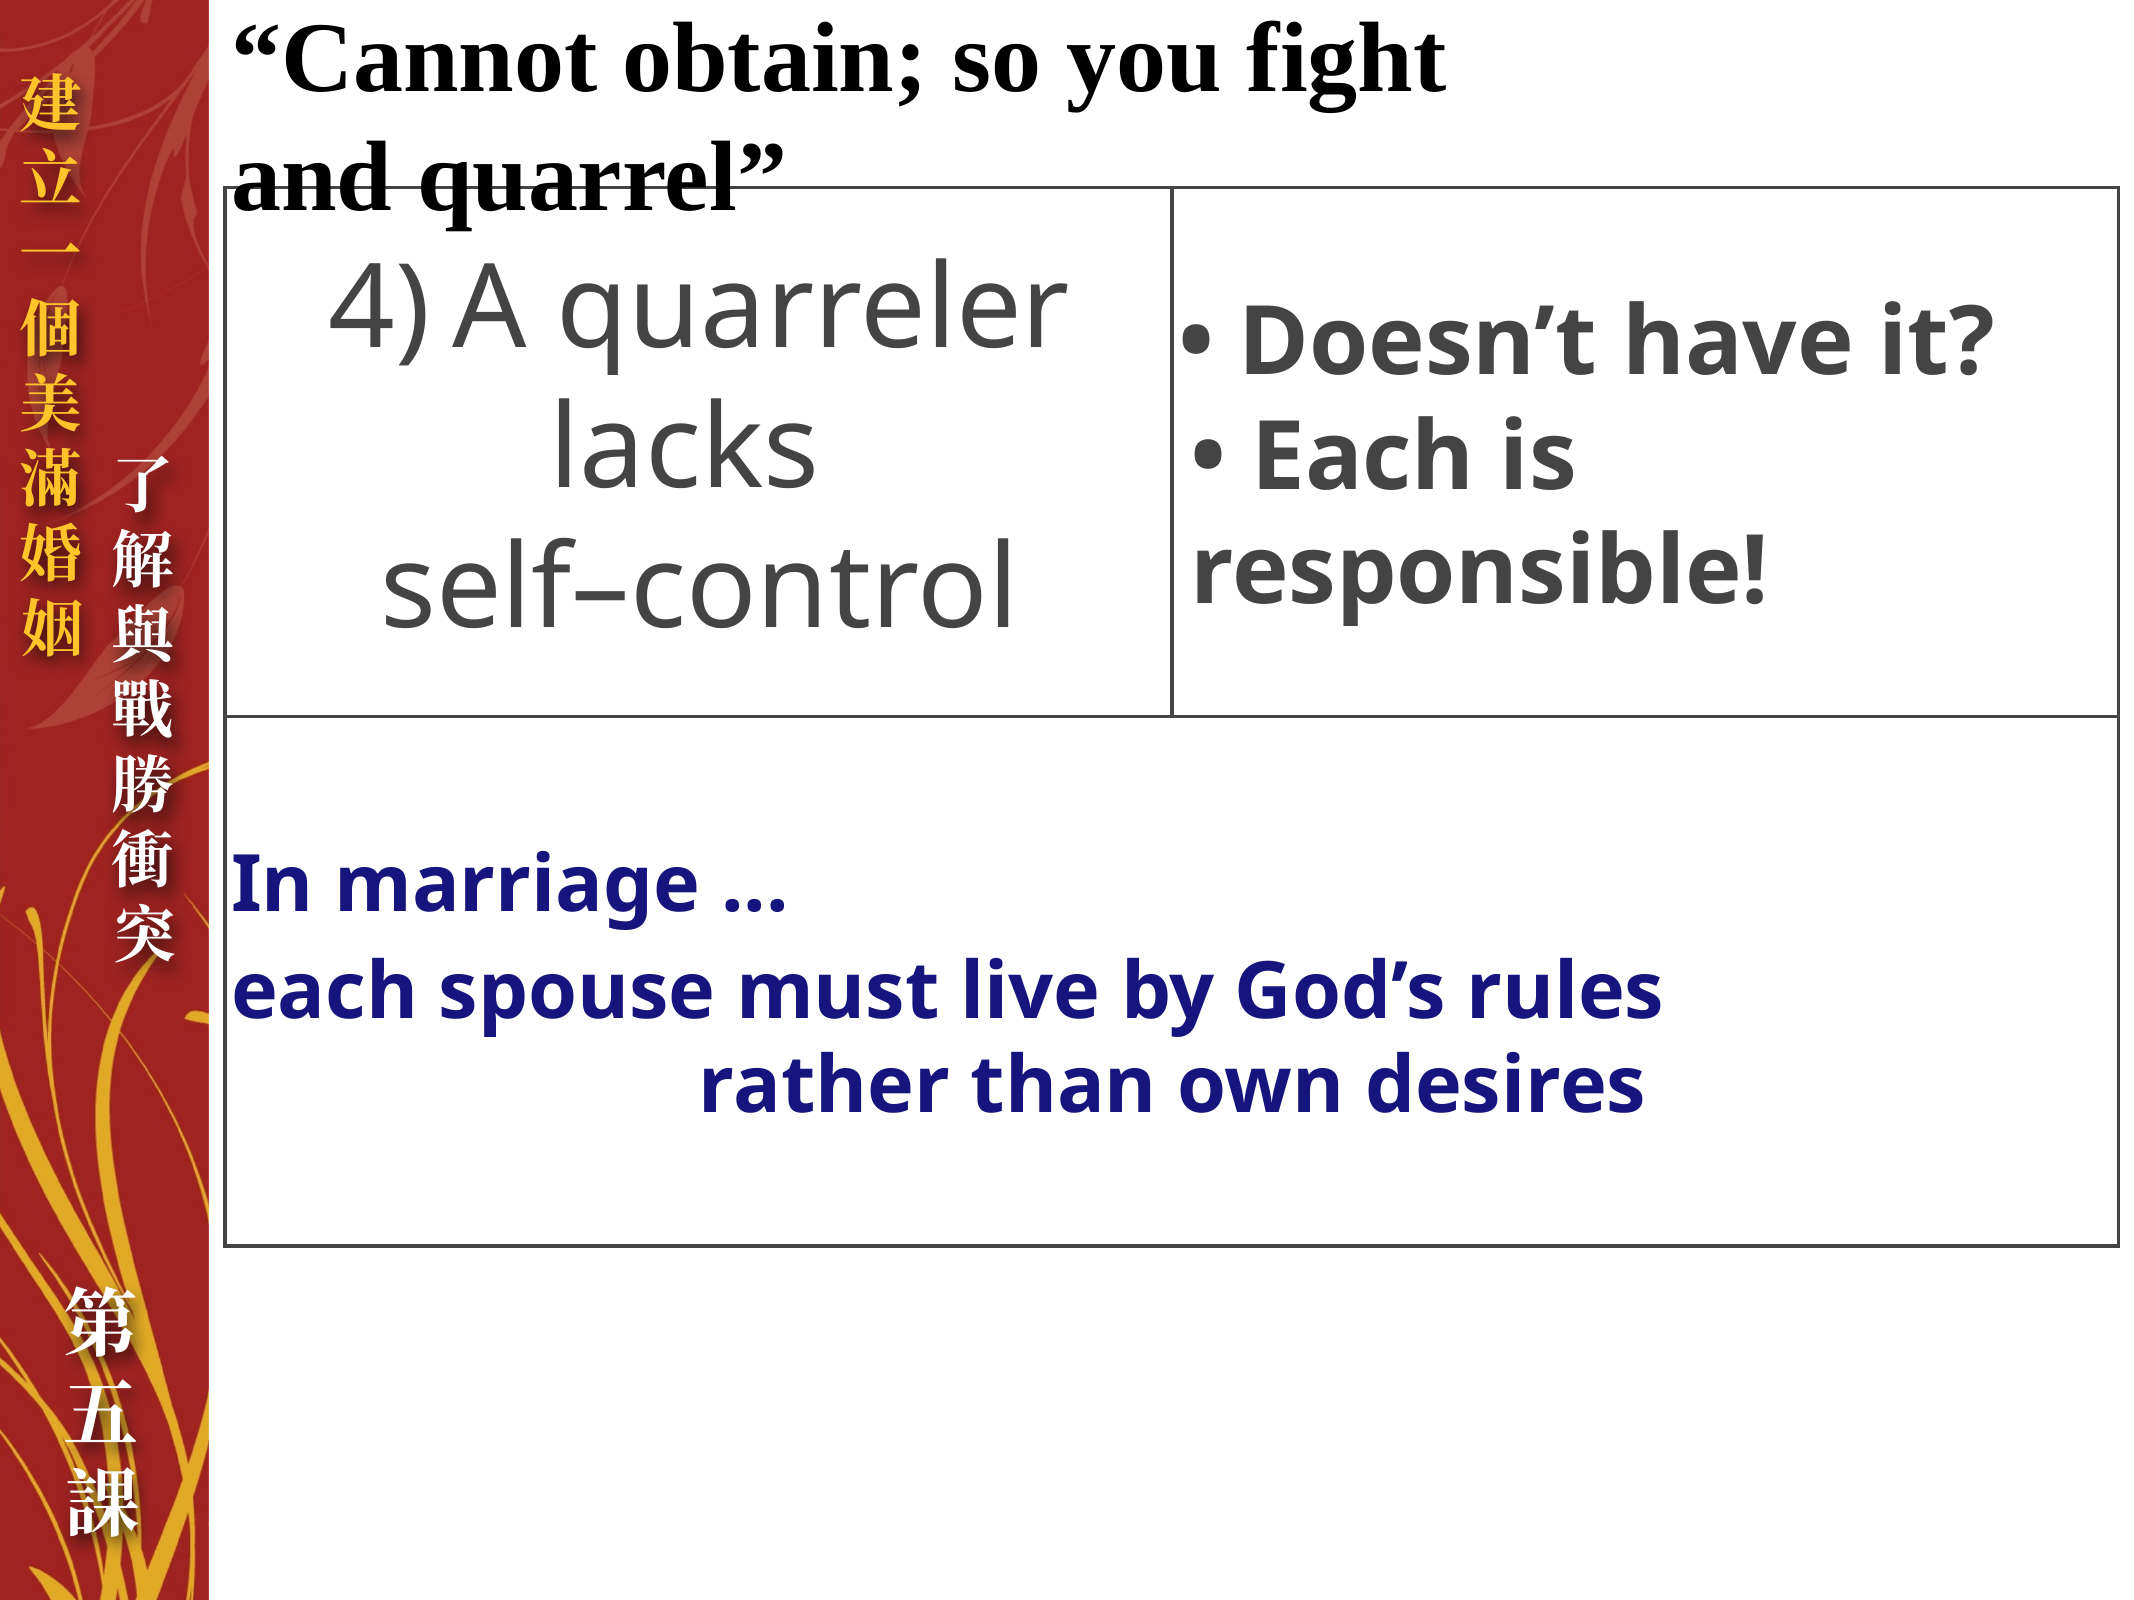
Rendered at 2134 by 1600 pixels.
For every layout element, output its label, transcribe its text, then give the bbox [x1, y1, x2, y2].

table_header • Doesn’t have it? • Each is responsible! [1174, 189, 2117, 715]
table_header 4) A quarreler lacks self–control [227, 189, 1170, 715]
table_cell In marriage ... each spouse must live by God’s rules rather than own desires [227, 718, 2117, 1244]
picture [0, 0, 208, 1600]
title “Cannot obtain; so you fight and quarrel” [230, 1, 1572, 222]
